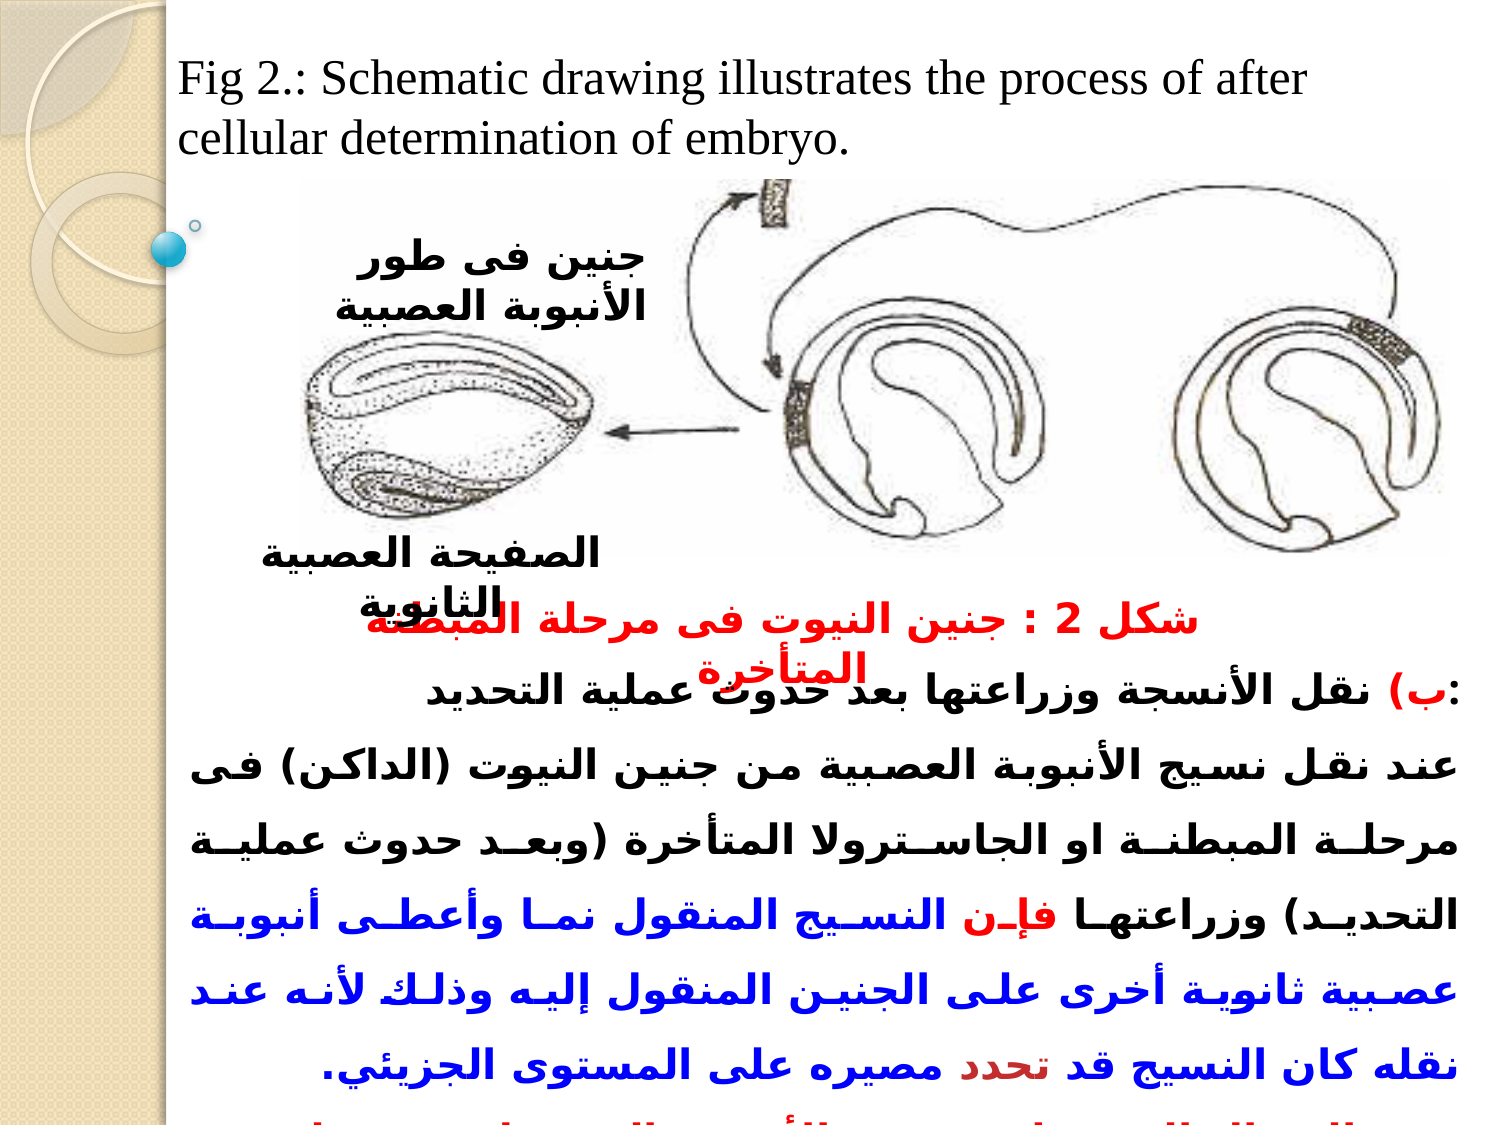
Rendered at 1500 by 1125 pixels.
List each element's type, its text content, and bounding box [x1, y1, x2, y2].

text_box ب) نقل الأنسجة وزراعتها بعد حدوث عملية التحديد: عند نقل نسيج الأنبوبة العصبية من جنين النيوت (الداكن) فى مرحلة المبطنة او الجاسترولا المتأخرة (وبعد حدوث عملية التحديد) وزراعتها فإن النسيج المنقول نما وأعطى أنبوبة عصبية ثانوية أخرى على الجنين المنقول إليه وذلك لأنه عند نقله كان النسيج قد تحدد مصيره على المستوى الجزيئي. والسؤال الذي يطرح نفسه الأن من المسئول عن عملية التحديد؟ [174, 630, 1475, 1125]
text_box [199, 179, 1451, 651]
text_box Fig 2.: Schematic drawing illustrates the process of after cellular determination of embryo. [162, 37, 1475, 173]
